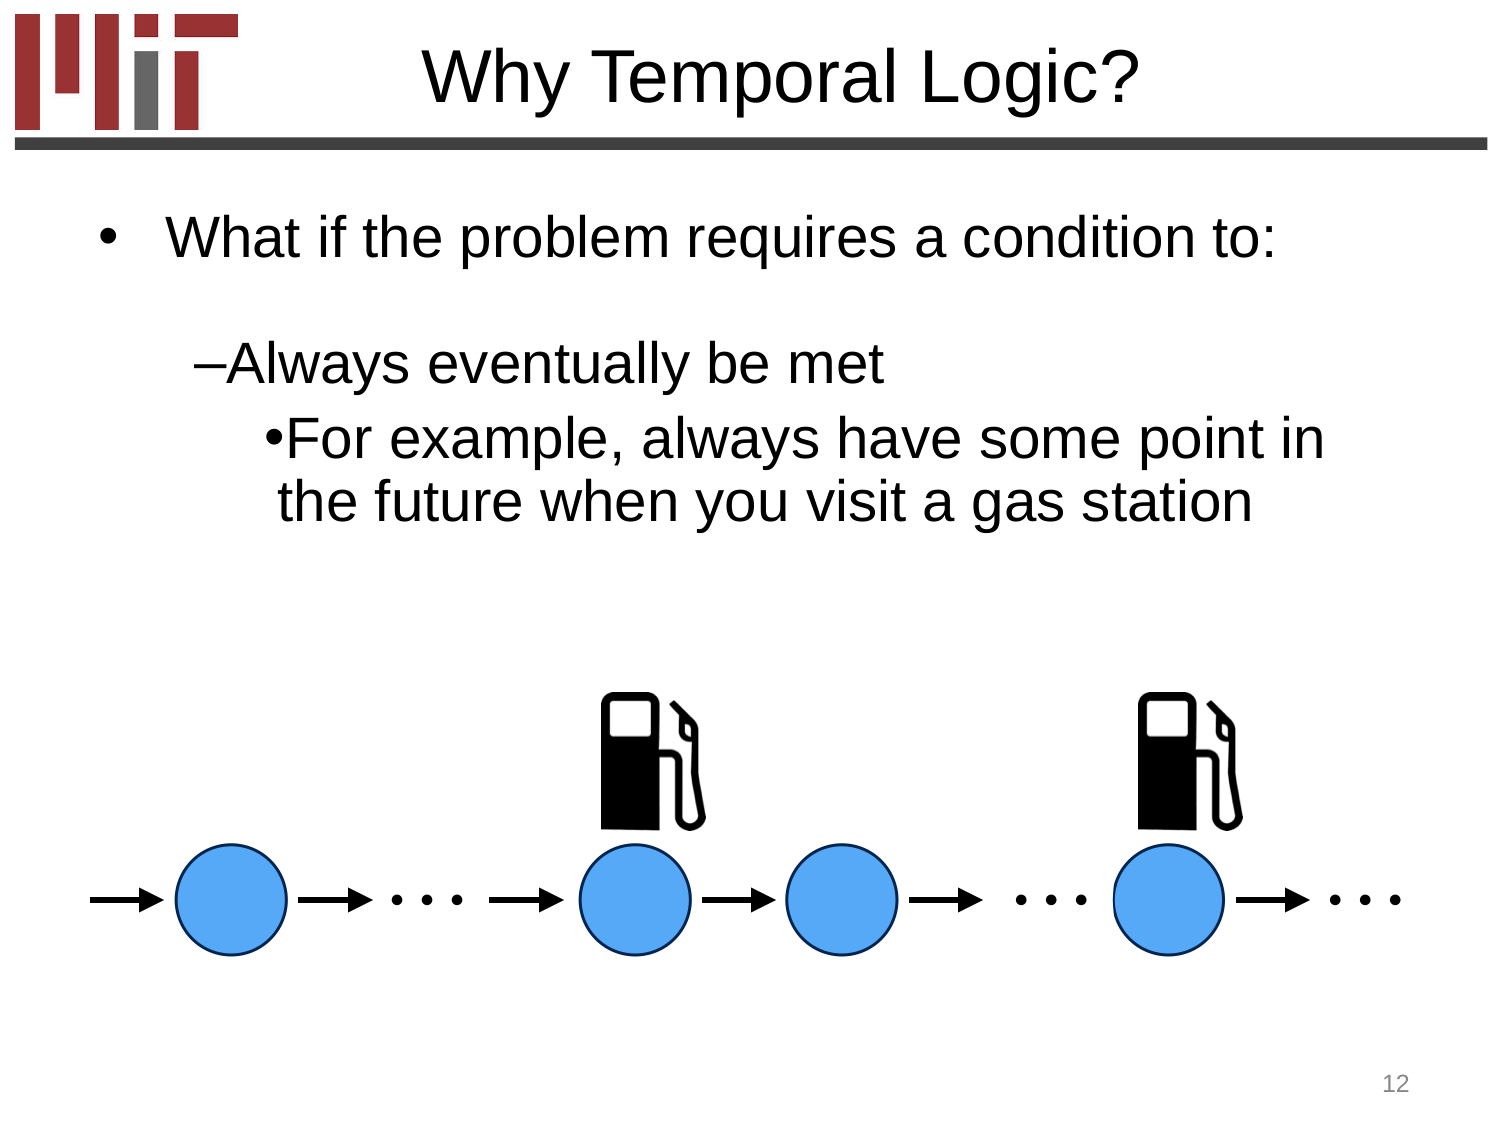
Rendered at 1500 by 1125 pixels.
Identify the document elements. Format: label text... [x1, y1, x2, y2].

picture [15, 14, 238, 130]
title Why Temporal Logic? [237, 15, 1325, 130]
picture [21, 659, 1478, 980]
list What if the problem requires a condition to: Always eventually be met For example, always have some point in the future when you visit a gas station [75, 200, 1425, 640]
slide_number 12 [1074, 1052, 1425, 1113]
